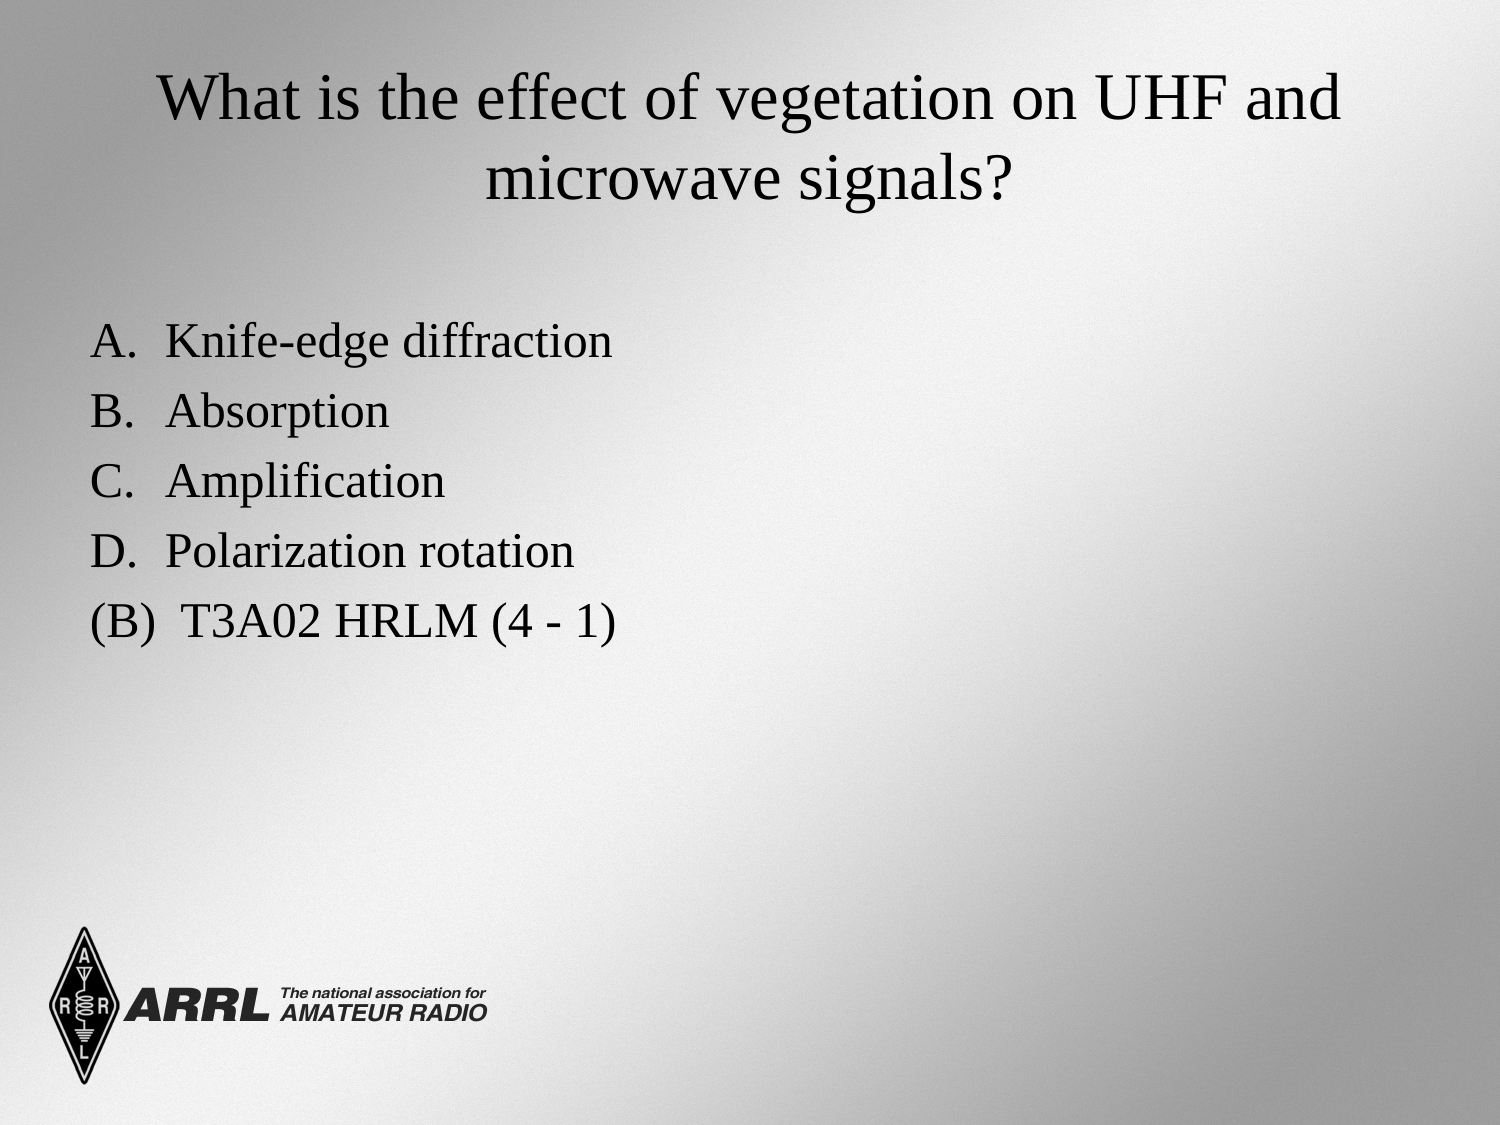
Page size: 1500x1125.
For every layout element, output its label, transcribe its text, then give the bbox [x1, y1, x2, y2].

picture [0, 0, 1500, 1125]
list Knife-edge diffraction Absorption Amplification Polarization rotation (B) T3A02 HRLM (4 - 1) [75, 299, 1425, 1005]
title What is the effect of vegetation on UHF and microwave signals? [75, 45, 1425, 233]
